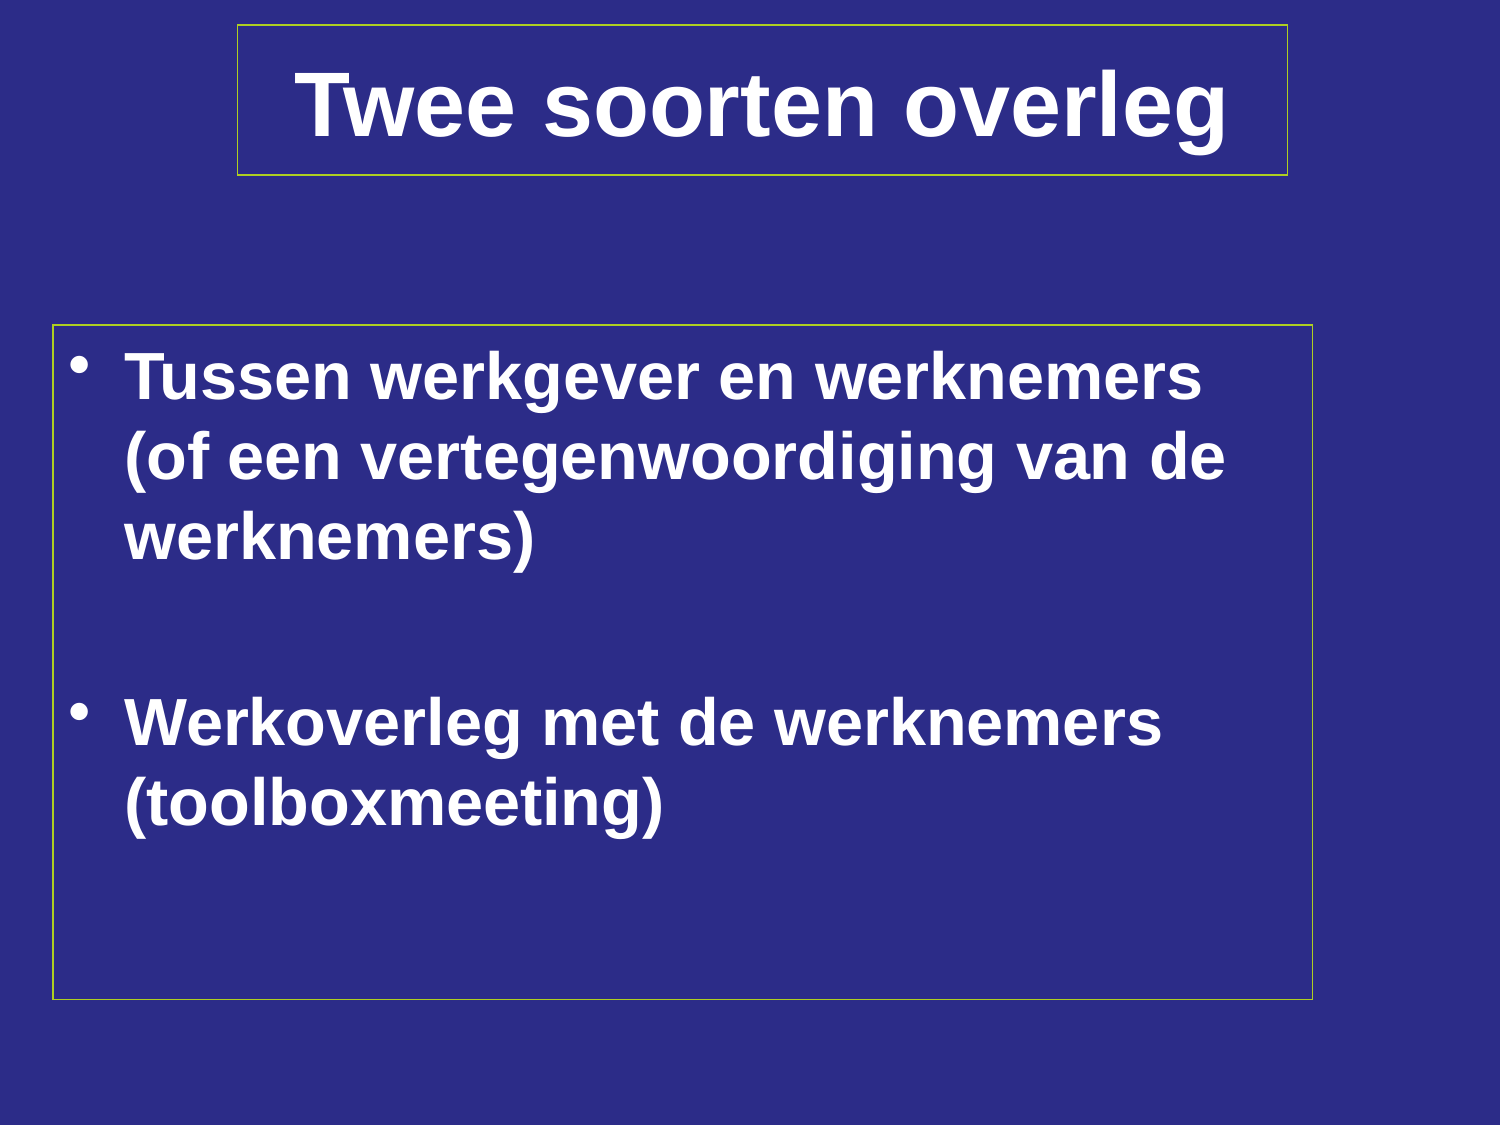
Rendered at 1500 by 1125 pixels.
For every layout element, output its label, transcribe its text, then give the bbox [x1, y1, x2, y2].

title Twee soorten overleg [237, 24, 1288, 176]
list Tussen werkgever en werknemers (of een vertegenwoordiging van de werknemers) Werkoverleg met de werknemers (toolboxmeeting) [52, 324, 1313, 1000]
